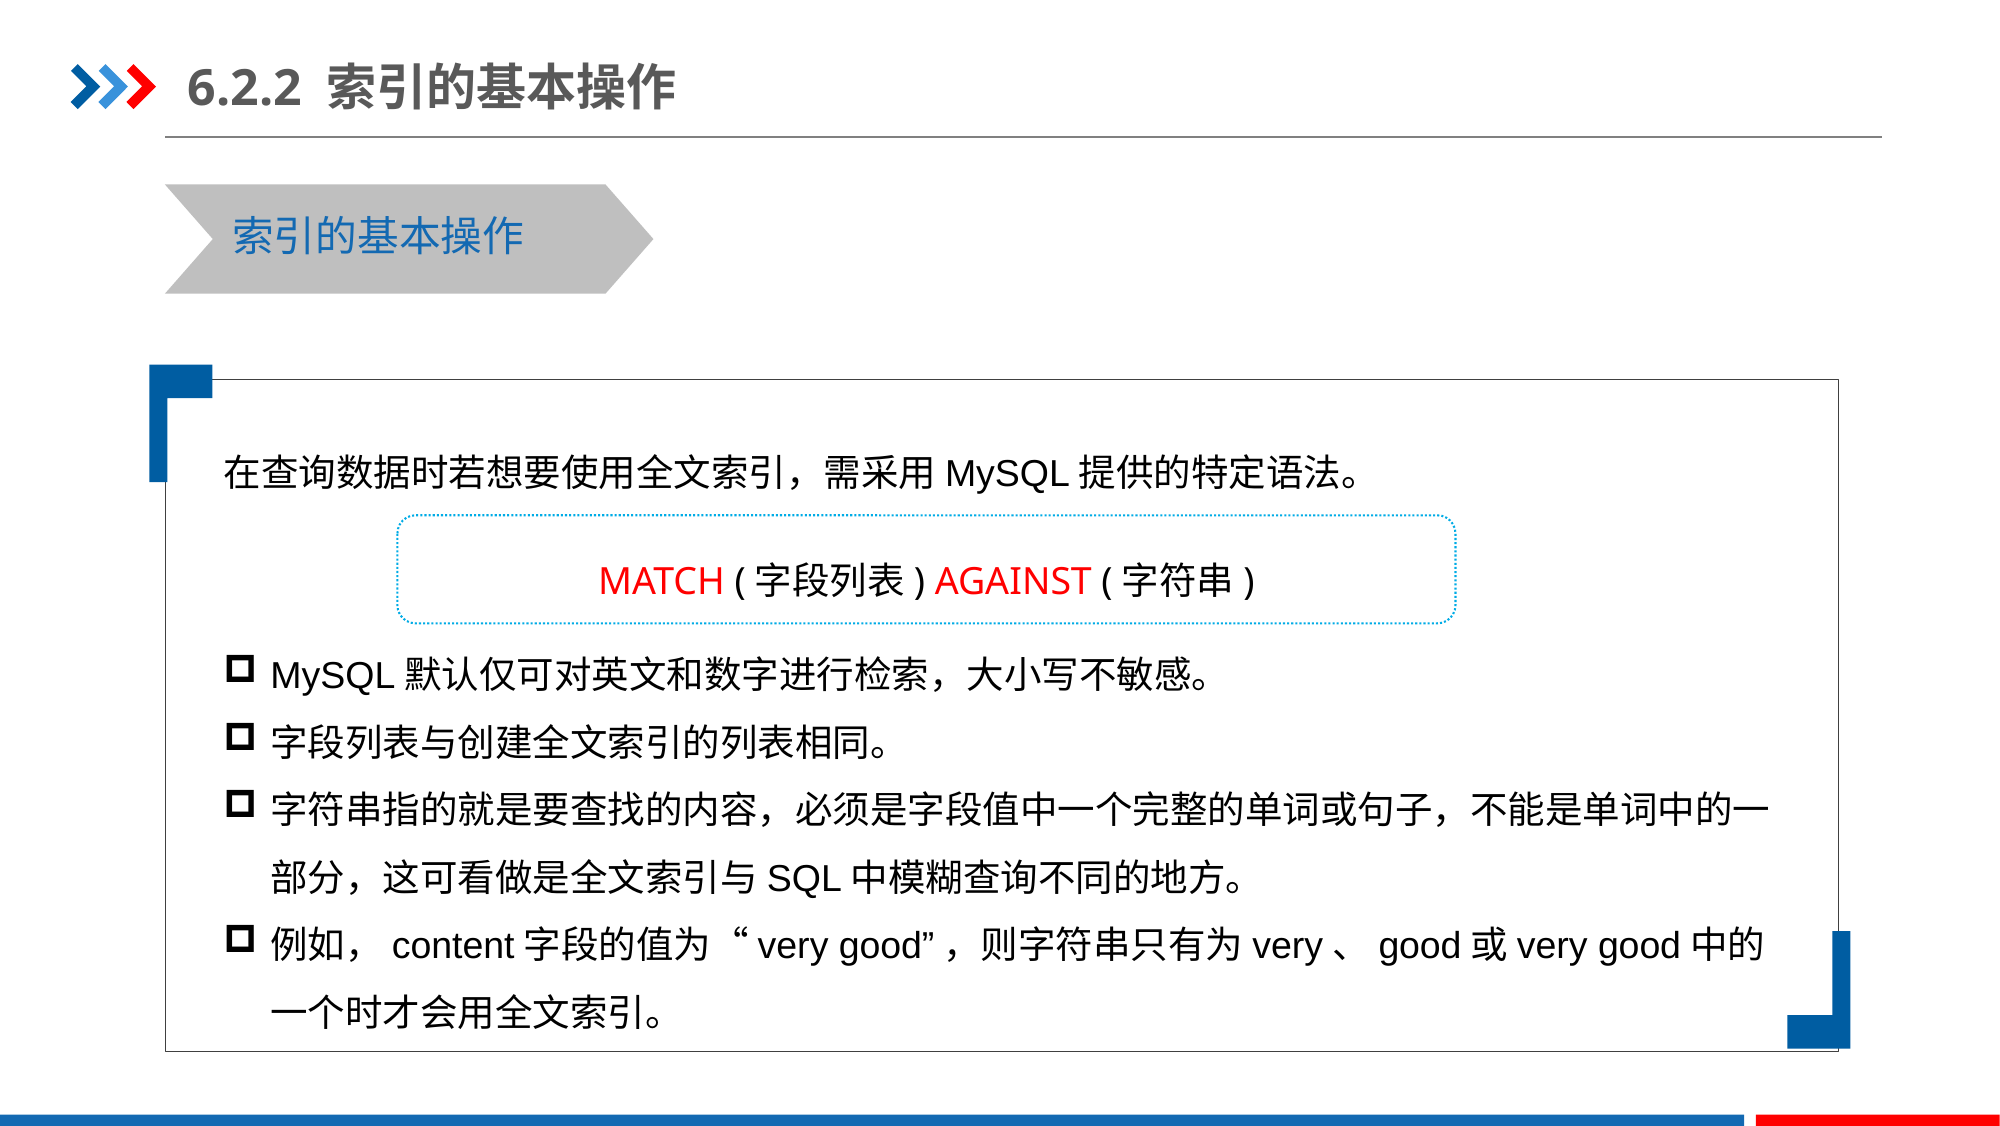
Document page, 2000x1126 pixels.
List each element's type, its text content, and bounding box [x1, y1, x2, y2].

text_box [397, 610, 1455, 624]
text_box [1785, 929, 1852, 1051]
text_box [164, 184, 654, 294]
text_box [163, 378, 1841, 1053]
text_box MATCH (字段列表) AGAINST (字符串) [397, 527, 1456, 610]
text_box 6.2.2 索引的基本操作 [187, 43, 827, 127]
text_box [398, 515, 1455, 527]
text_box 索引的基本操作 [217, 202, 539, 317]
text_box [147, 363, 215, 484]
